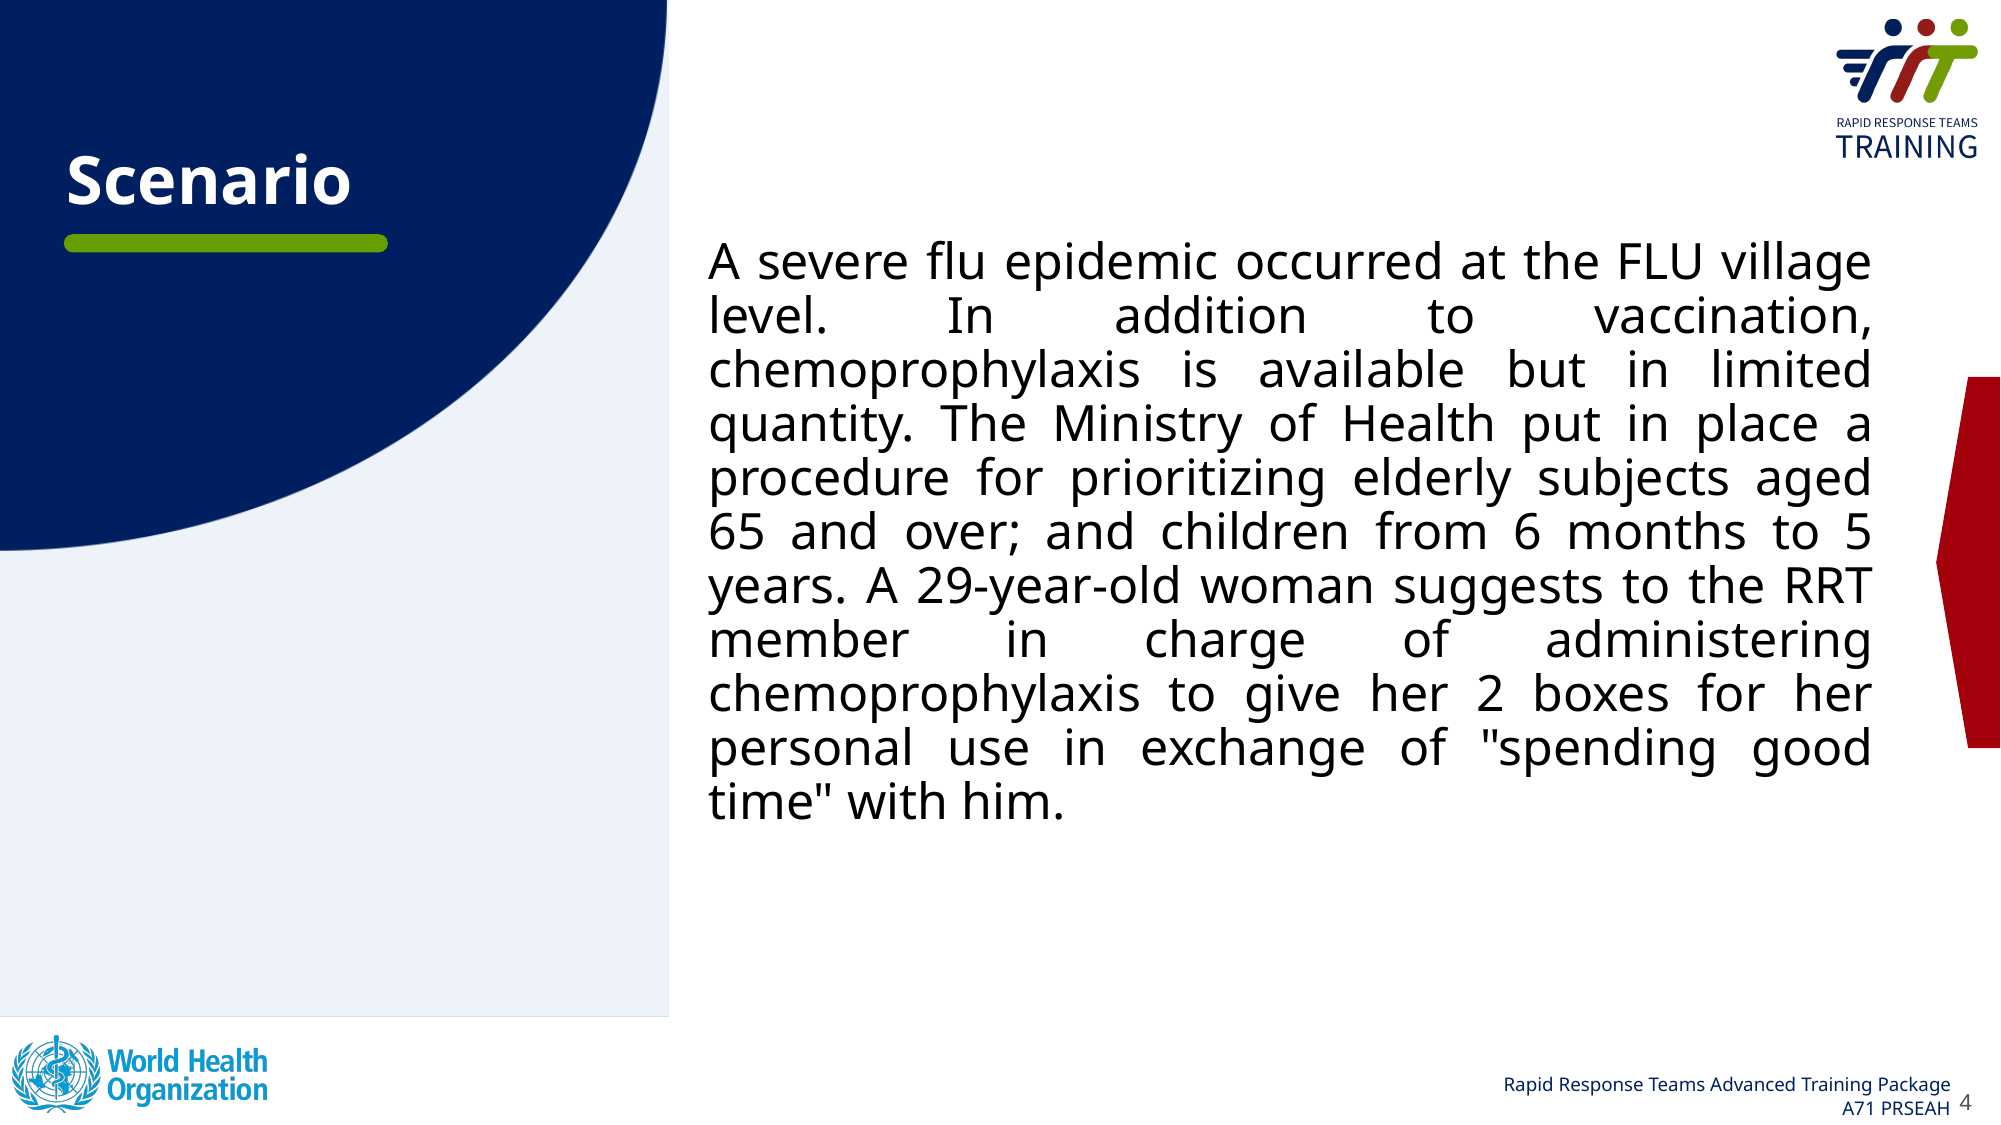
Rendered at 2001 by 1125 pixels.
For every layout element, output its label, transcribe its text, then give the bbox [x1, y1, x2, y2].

list A severe flu epidemic occurred at the FLU village level. In addition to vaccination, chemoprophylaxis is available but in limited quantity. The Ministry of Health put in place a procedure for prioritizing elderly subjects aged 65 and over; and children from 6 months to 5 years. A 29-year-old woman suggests to the RRT member in charge of administering chemoprophylaxis to give her 2 boxes for her personal use in exchange of "spending good time" with him. [700, 137, 1882, 1049]
text_box [63, 234, 388, 253]
picture [0, 0, 669, 1018]
slide_number 4 [1882, 1037, 1916, 1092]
text_box Scenario [59, 130, 1053, 226]
picture [58, 1050, 64, 1058]
picture [12, 1083, 48, 1113]
picture [12, 1035, 267, 1113]
picture [1835, 19, 1978, 167]
